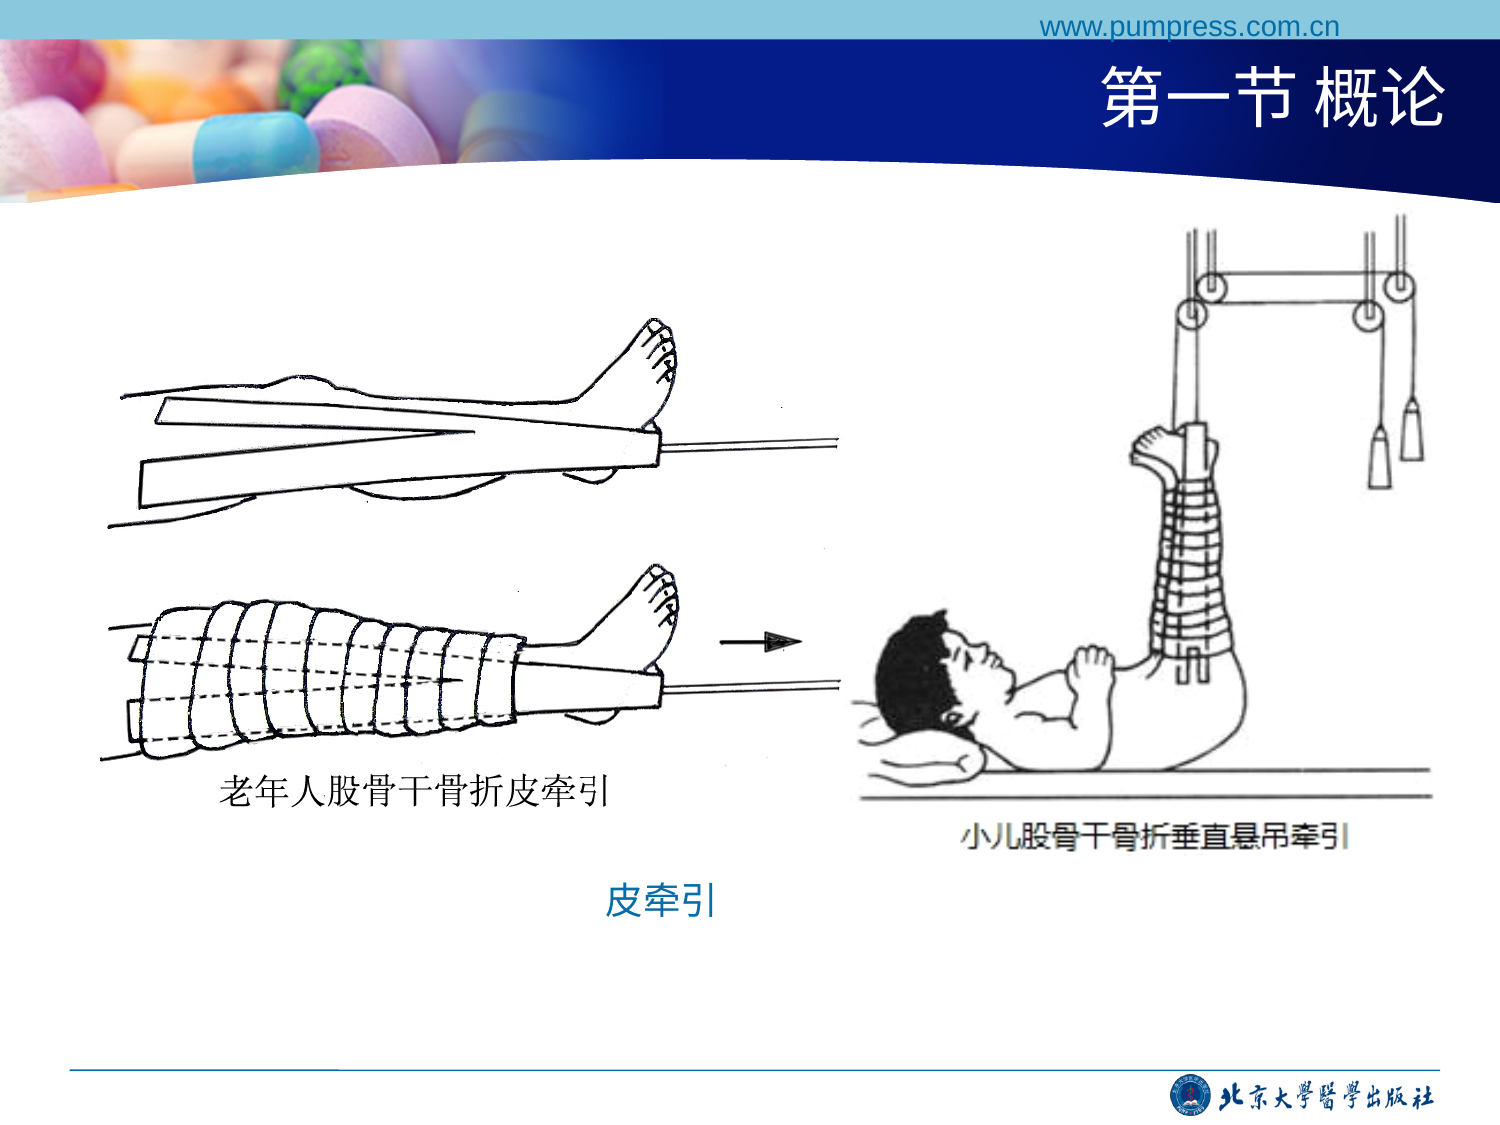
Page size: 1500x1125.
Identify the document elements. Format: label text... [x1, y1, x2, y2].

title 第一节 概论 [137, 49, 1463, 143]
picture [1170, 1074, 1436, 1118]
slide_number www.pumpress.com.cn [1025, 0, 1463, 38]
picture [0, 40, 1500, 203]
text_box 皮牵引 [591, 869, 734, 930]
picture [95, 207, 1445, 866]
